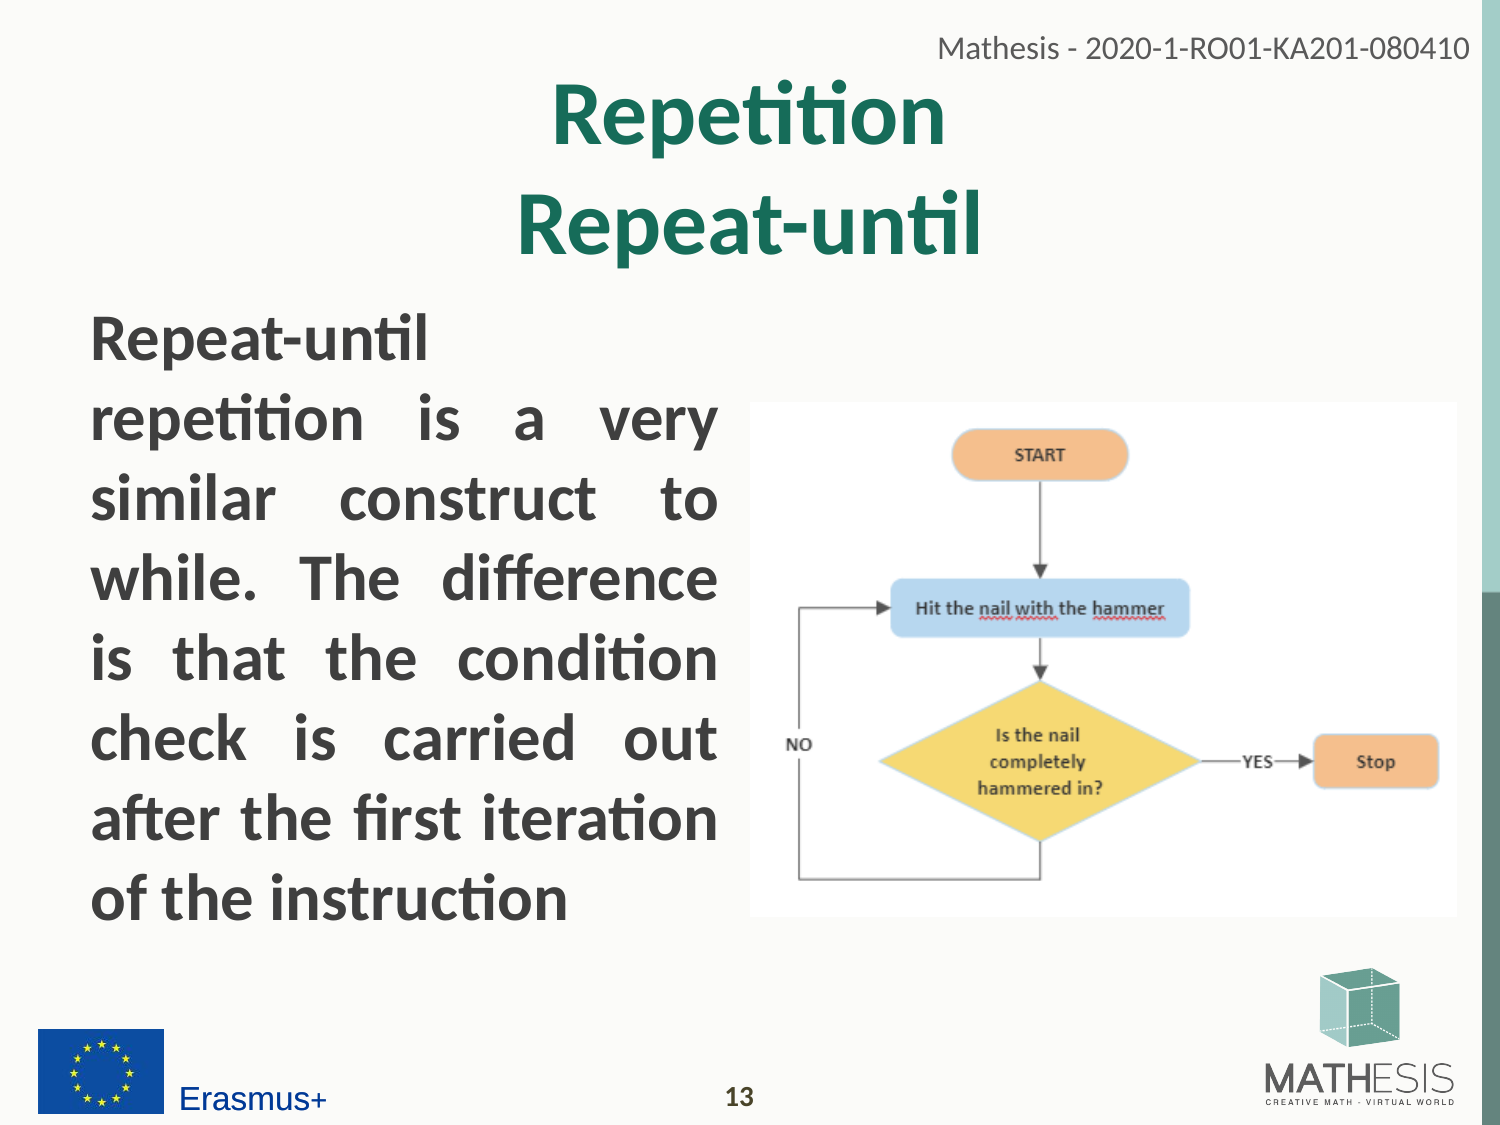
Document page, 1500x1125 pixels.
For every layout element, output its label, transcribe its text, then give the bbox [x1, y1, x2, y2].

list Repeat-until repetition is a very similar construct to while. The difference is that the condition check is carried out after the first iteration of the instruction [75, 286, 735, 981]
picture [38, 1029, 164, 1114]
title Repetition Repeat-until [75, 45, 1425, 233]
picture [749, 402, 1457, 917]
